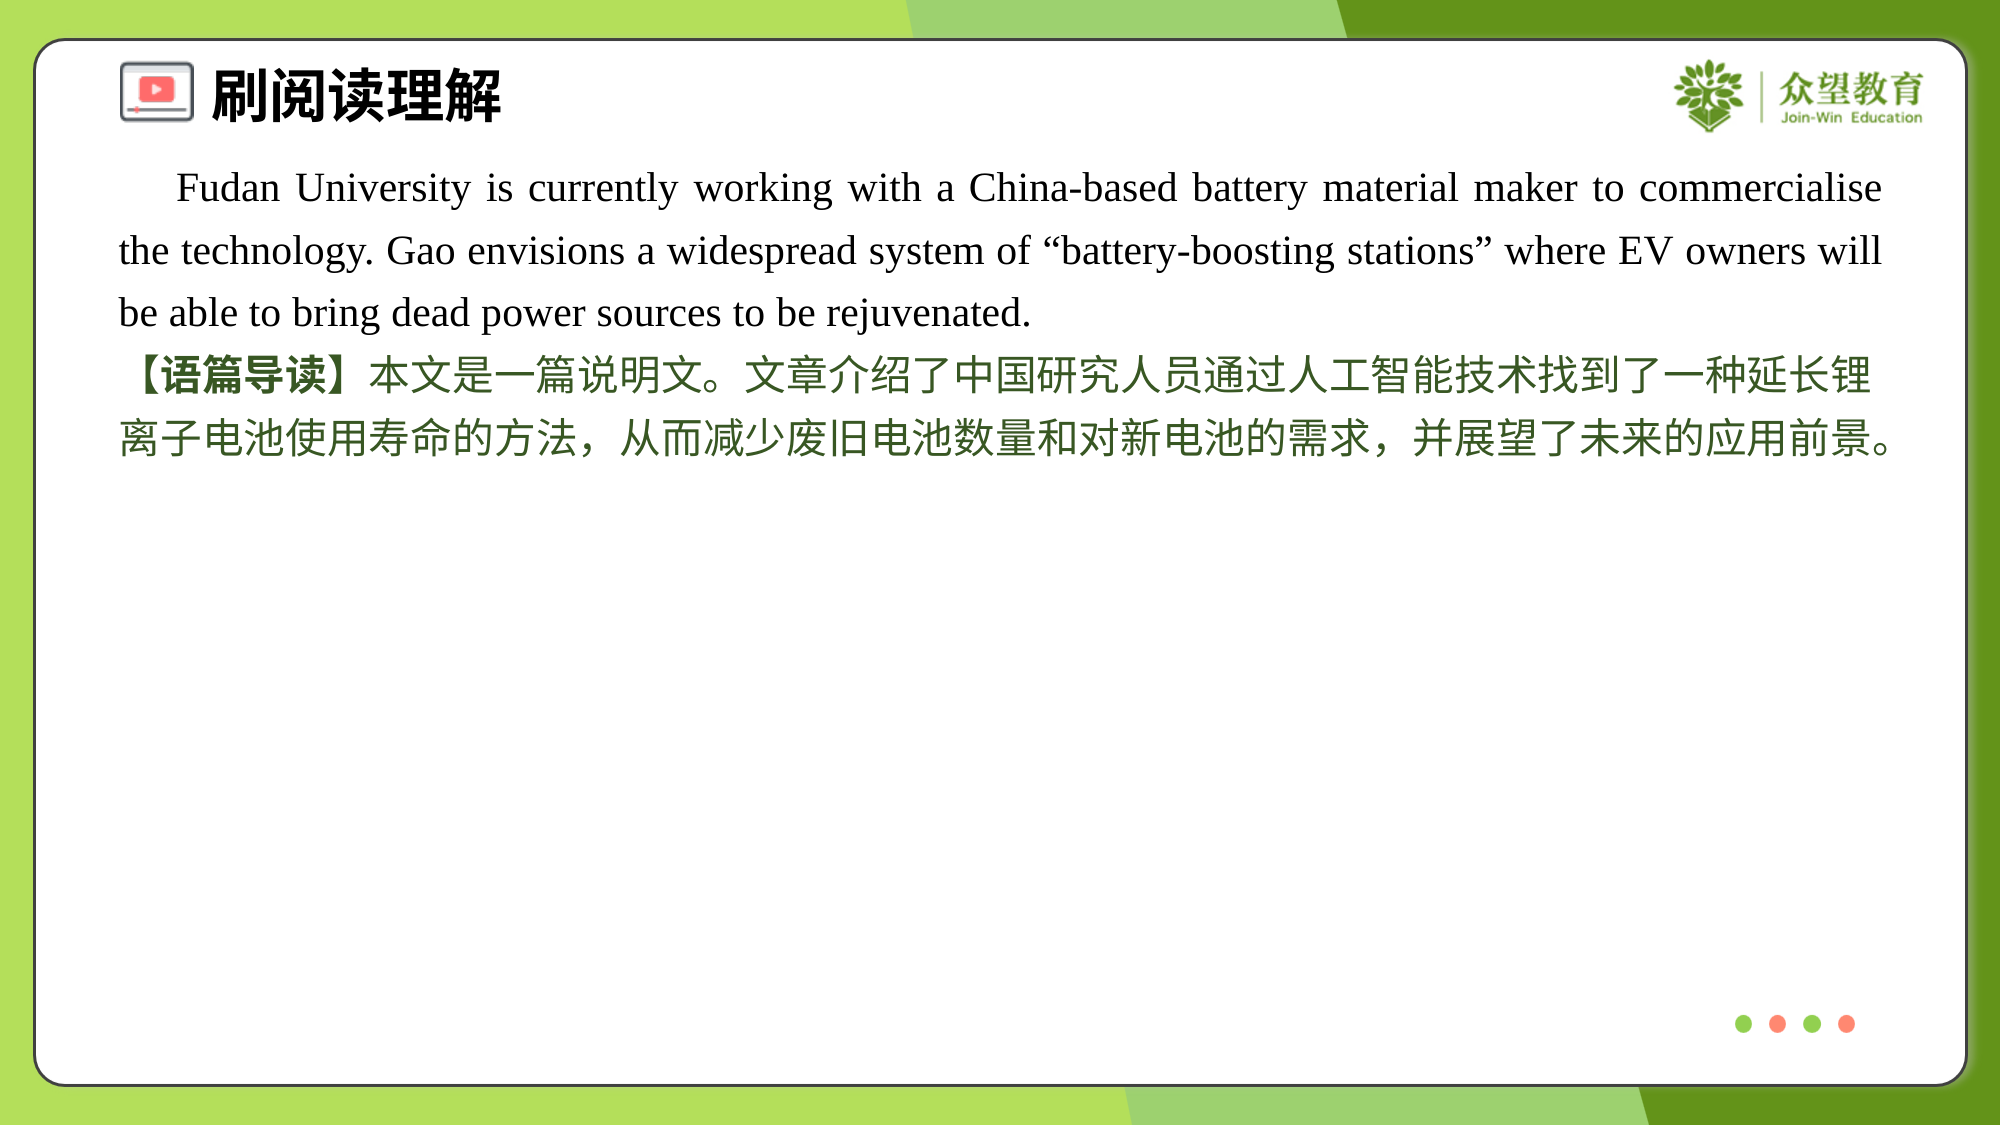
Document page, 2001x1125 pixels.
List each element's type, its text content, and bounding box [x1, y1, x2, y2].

picture [0, 0, 2000, 1125]
text_box 【语篇导读】本文是一篇说明文。文章介绍了中国研究人员通过人工智能技术找到了一种延长锂离子电池使用寿命的方法，从而减少废旧电池数量和对新电池的需求，并展望了未来的应用前景。 [118, 336, 1883, 457]
text_box Fudan University is currently working with a China-based battery material maker to commercialise the technology. Gao envisions a widespread system of “battery-boosting stations” where EV owners will be able to bring dead power sources to be rejuvenated. [118, 147, 1883, 330]
